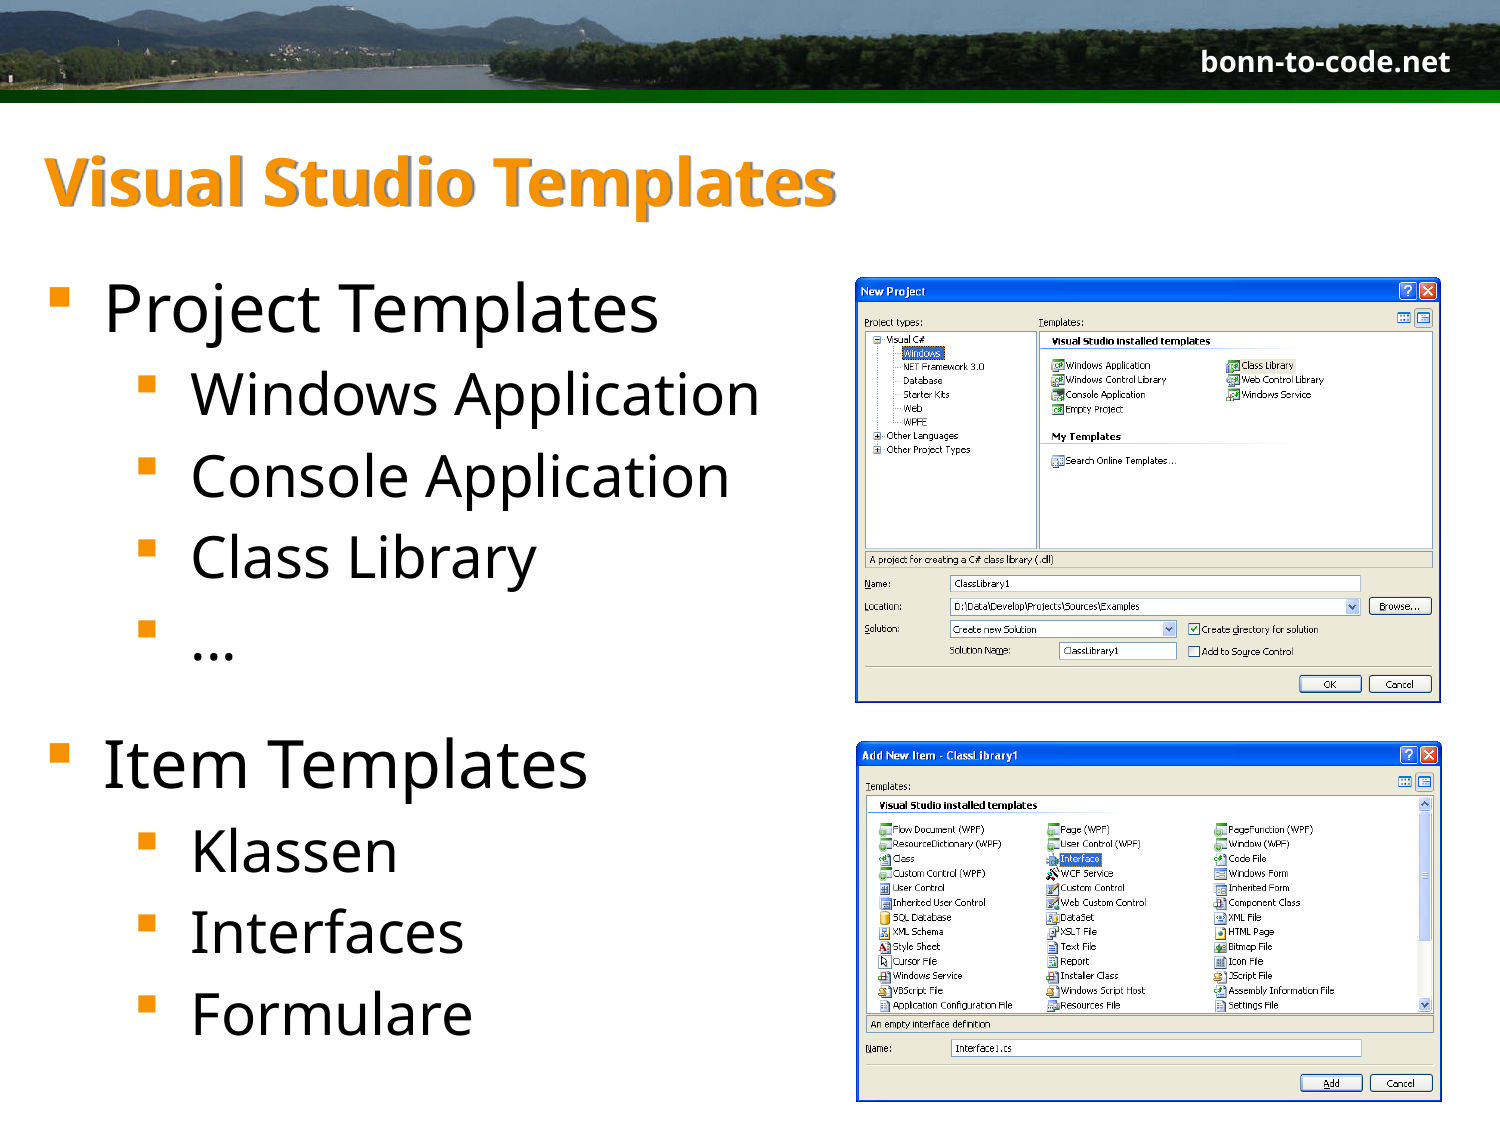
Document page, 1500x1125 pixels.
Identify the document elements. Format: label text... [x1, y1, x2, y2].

list Project Templates Windows Application Console Application Class Library ... Item Templates Klassen Interfaces Formulare [29, 257, 1471, 1114]
picture [855, 741, 1442, 1102]
picture [855, 277, 1441, 704]
picture [0, 0, 1500, 90]
title Visual Studio Templates [29, 101, 1471, 257]
